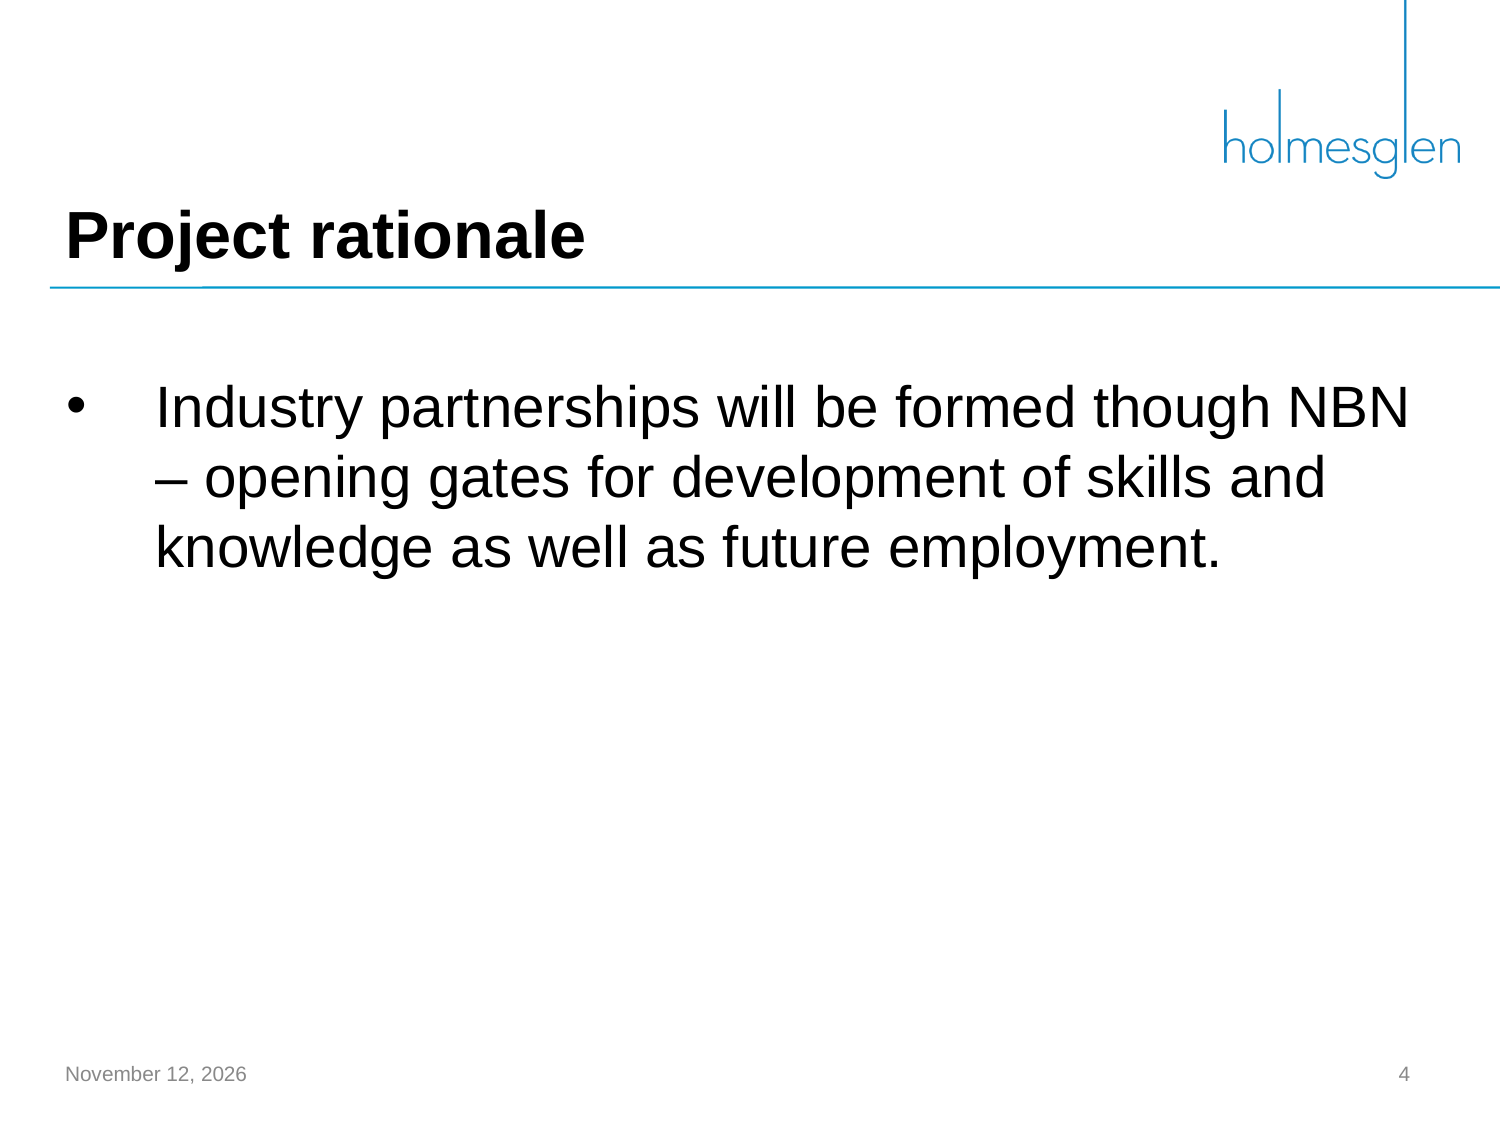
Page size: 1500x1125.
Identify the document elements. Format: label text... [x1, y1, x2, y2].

picture [1224, 0, 1460, 179]
slide_number 4 [1074, 1042, 1425, 1103]
title Project rationale [50, 184, 1454, 272]
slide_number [50, 1042, 400, 1103]
subtitle Industry partnerships will be formed though NBN – opening gates for development of skills and knowledge as well as future employment. [51, 361, 1456, 988]
